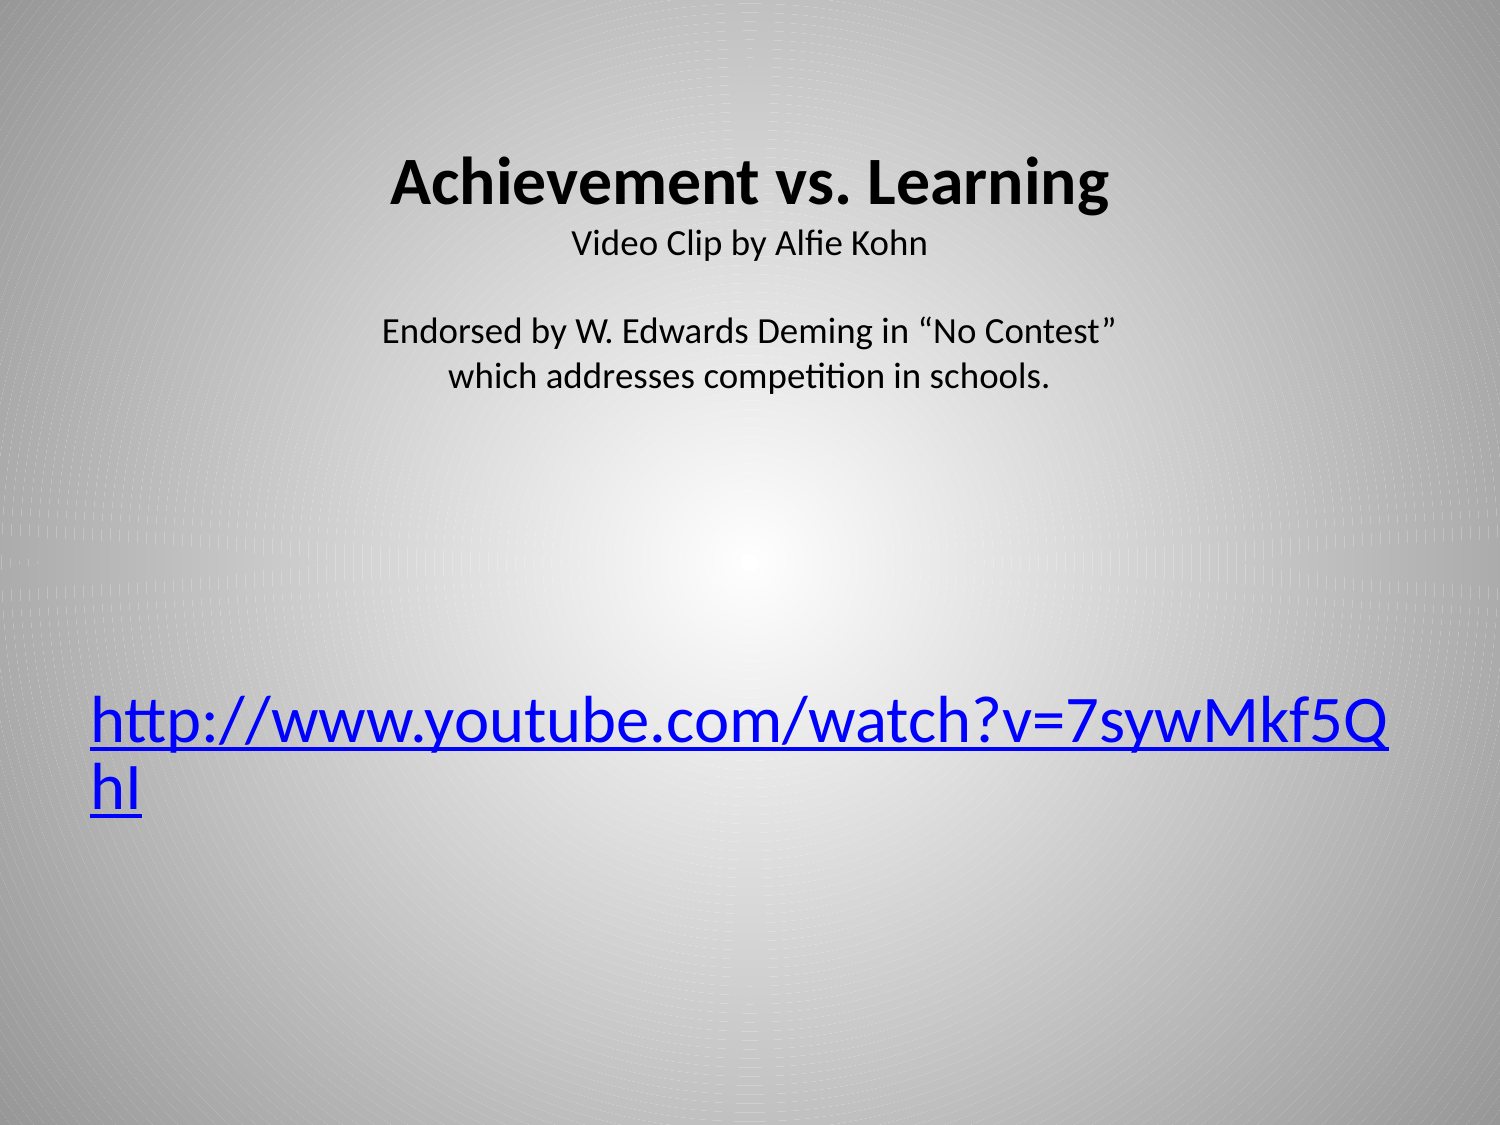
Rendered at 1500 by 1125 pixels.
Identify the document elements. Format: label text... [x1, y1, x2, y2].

list http://www.youtube.com/watch?v=7sywMkf5QhI [75, 575, 1425, 1005]
title Achievement vs. Learning Video Clip by Alfie Kohn Endorsed by W. Edwards Deming in “No Contest” which addresses competition in schools. [75, 45, 1425, 488]
